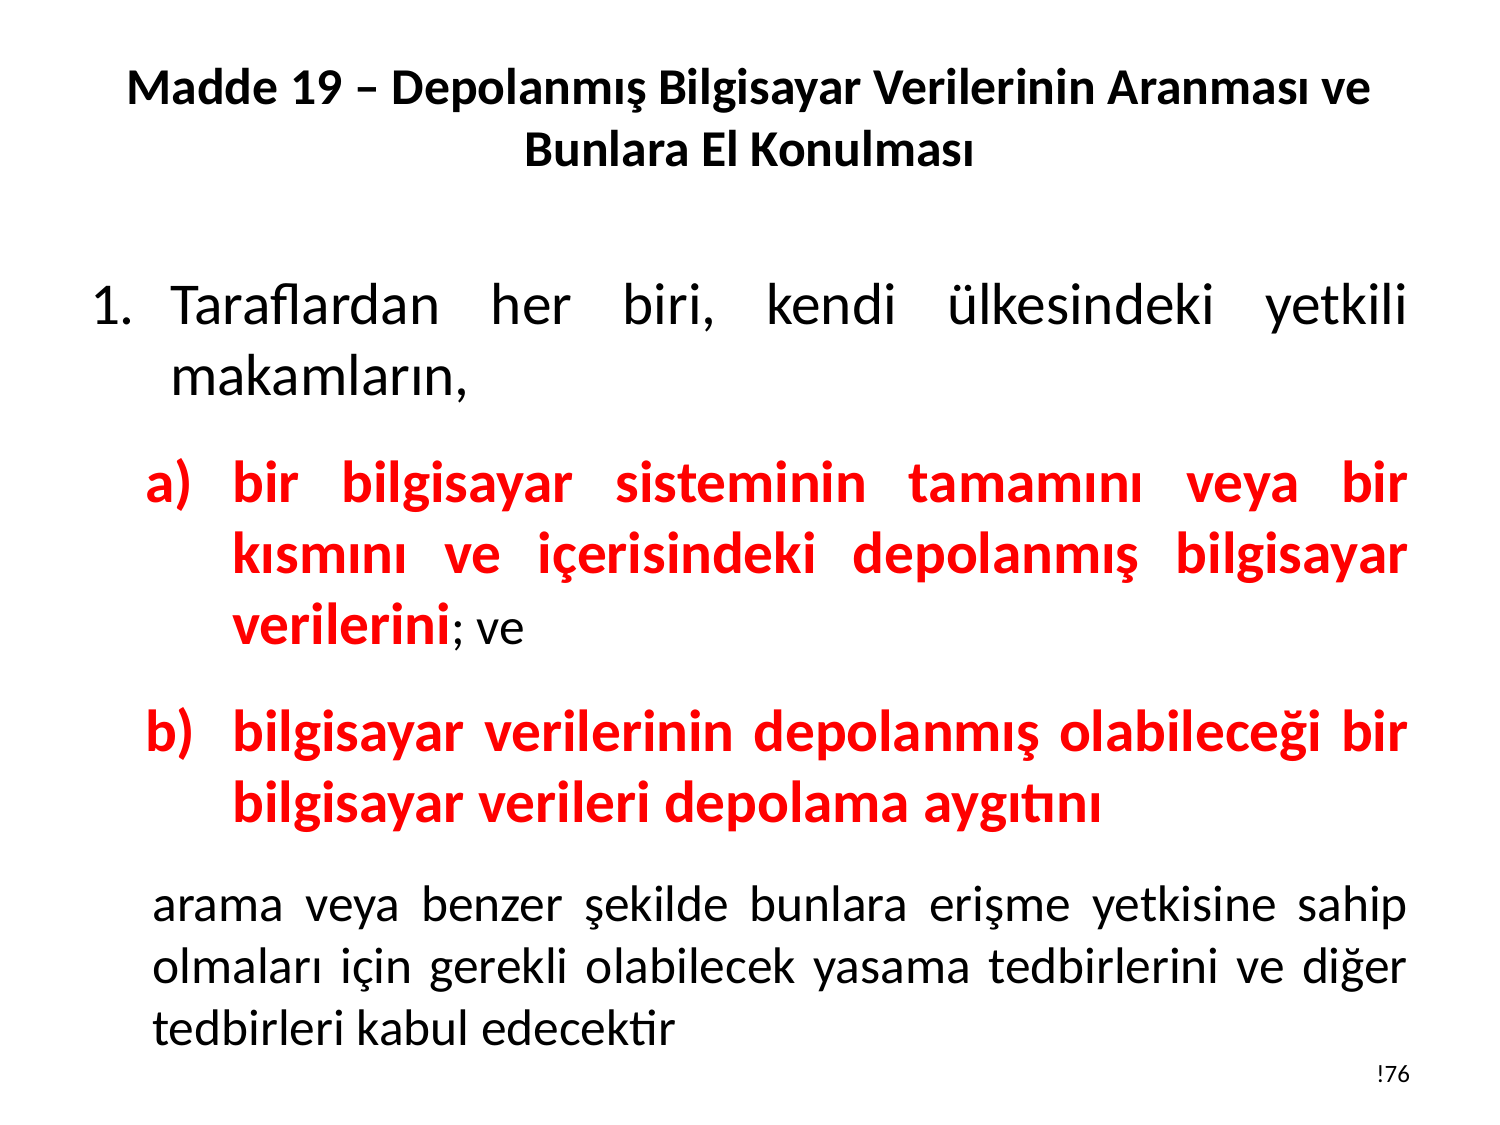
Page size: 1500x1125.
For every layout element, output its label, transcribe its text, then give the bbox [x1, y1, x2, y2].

title Madde 19 – Depolanmış Bilgisayar Verilerinin Aranması ve Bunlara El Konulması [74, 44, 1426, 185]
list Taraflardan her biri, kendi ülkesindeki yetkili makamların, bir bilgisayar sisteminin tamamını veya bir kısmını ve içerisindeki depolanmış bilgisayar verilerini; ve bilgisayar verilerinin depolanmış olabileceği bir bilgisayar verileri depolama aygıtını arama veya benzer şekilde bunlara erişme yetkisine sahip olmaları için gerekli olabilecek yasama tedbirlerini ve diğer tedbirleri kabul edecektir [74, 257, 1426, 1069]
slide_number !76 [1074, 1042, 1425, 1103]
